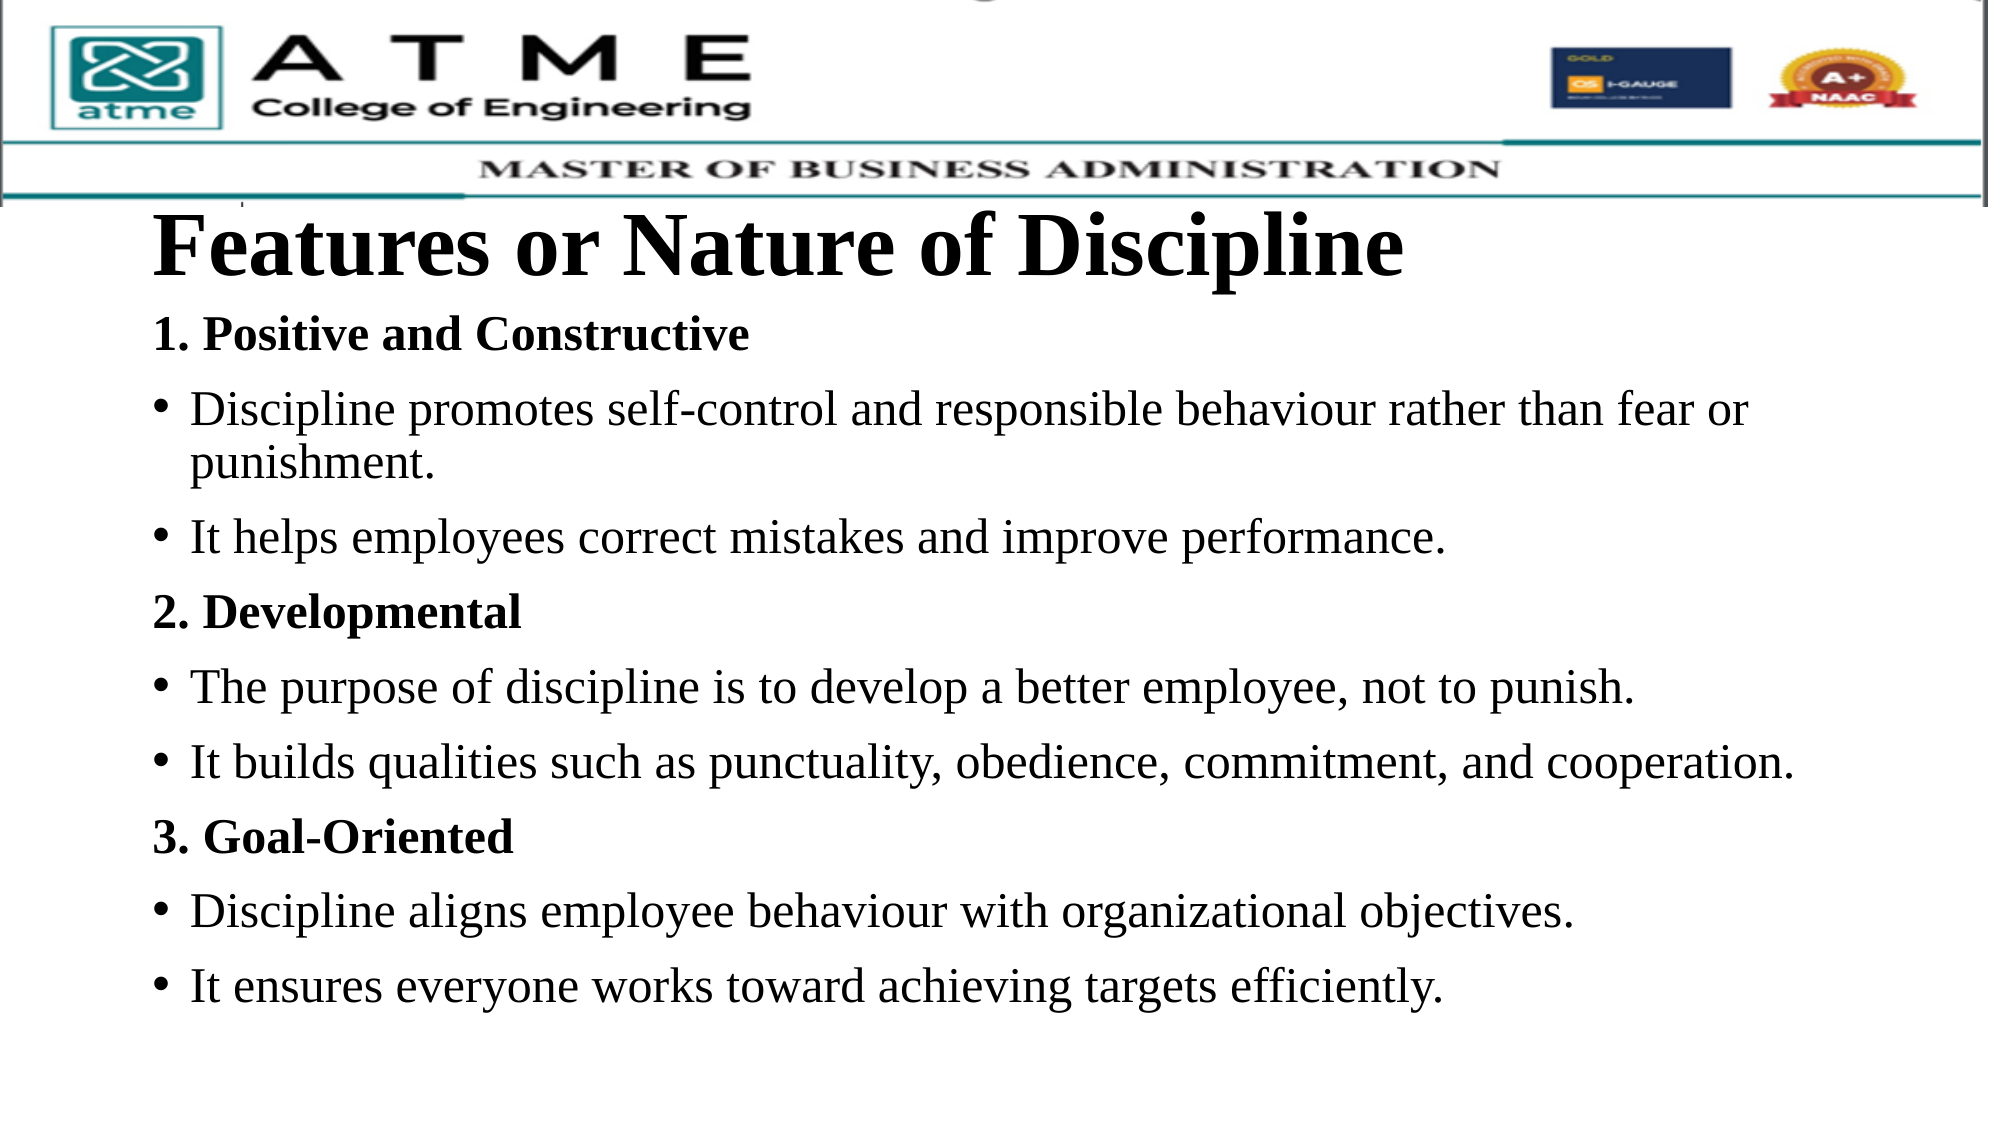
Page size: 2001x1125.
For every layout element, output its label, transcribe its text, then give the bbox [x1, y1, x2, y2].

title Features or Nature of Discipline [137, 137, 1863, 299]
picture [0, 0, 1988, 207]
list 1. Positive and Constructive Discipline promotes self-control and responsible behaviour rather than fear or punishment. It helps employees correct mistakes and improve performance. 2. Developmental The purpose of discipline is to develop a better employee, not to punish. It builds qualities such as punctuality, obedience, commitment, and cooperation. 3. Goal-Oriented Discipline aligns employee behaviour with organizational objectives. It ensures everyone works toward achieving targets efficiently. [137, 299, 1863, 1089]
